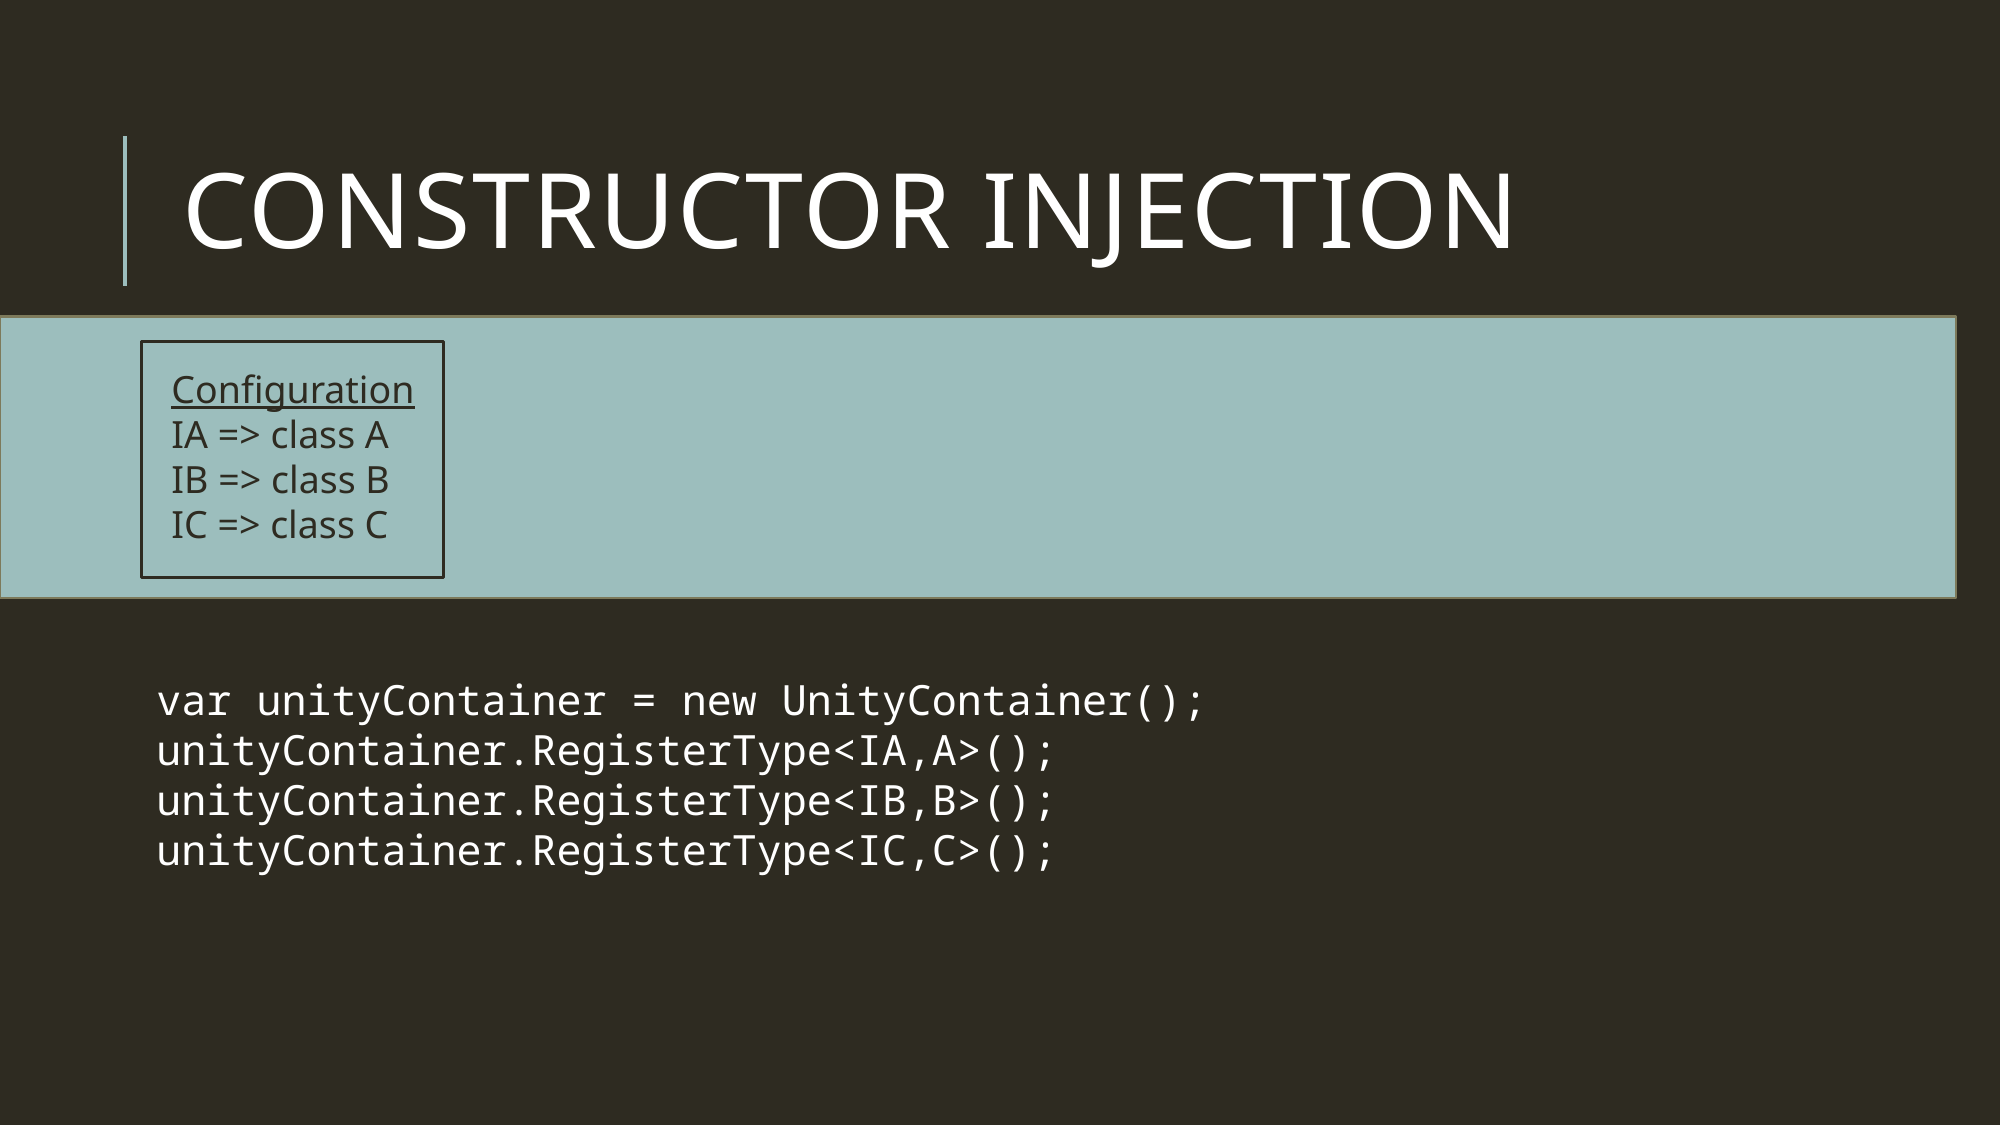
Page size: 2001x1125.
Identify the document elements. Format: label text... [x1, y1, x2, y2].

text_box [0, 315, 1957, 599]
title Constructor Injection [168, 96, 1763, 342]
text_box var unityContainer = new UnityContainer(); unityContainer.RegisterType<IA,A>(); unityContainer.RegisterType<IB,B>(); unityContainer.RegisterType<IC,C>(); [141, 666, 1957, 882]
text_box [140, 341, 445, 579]
